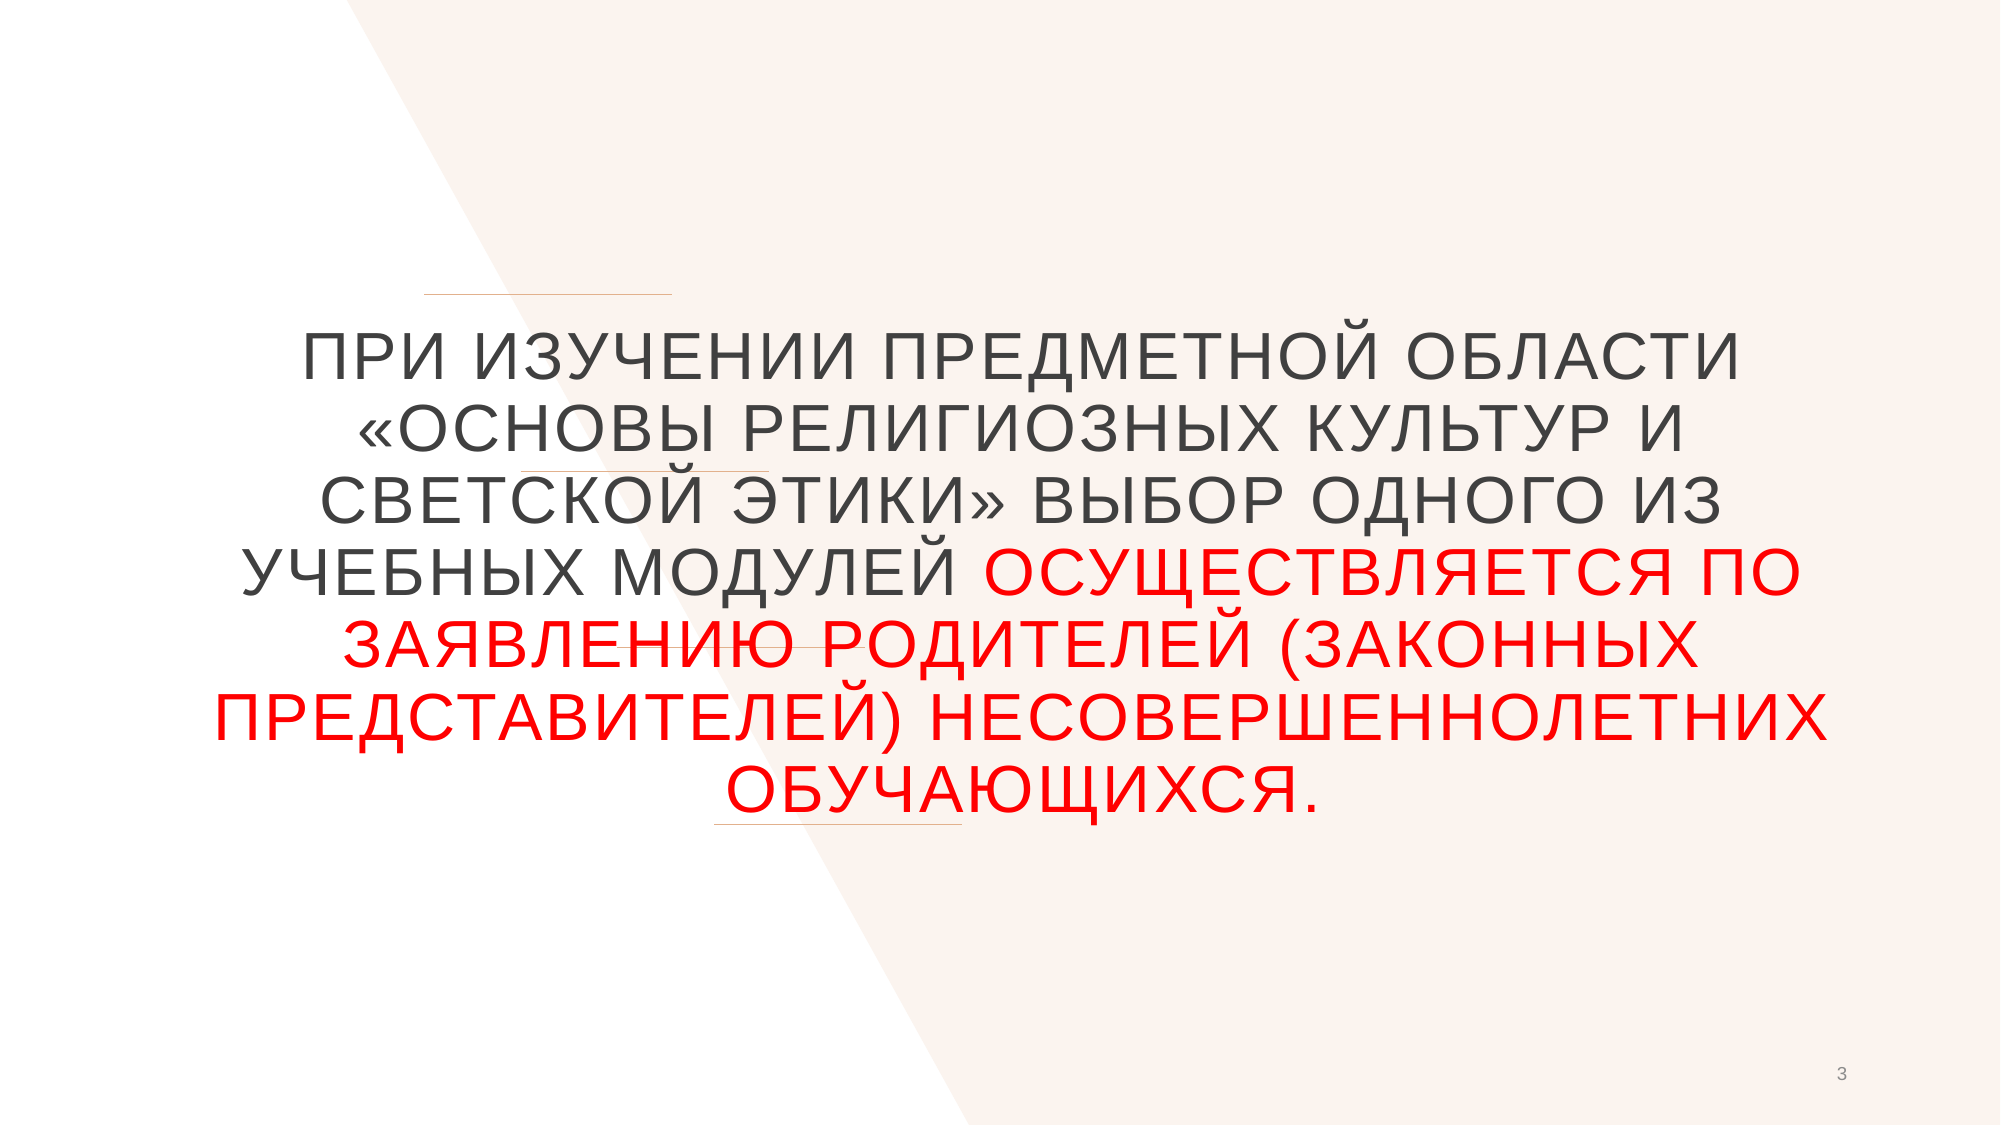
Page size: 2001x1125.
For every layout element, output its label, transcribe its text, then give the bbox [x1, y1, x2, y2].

slide_number 3 [1773, 1042, 1863, 1103]
title При изучении предметной области «Основы религиозных культур и светской этики» выбор одного из учебных модулей осуществляется по заявлению родителей (законных представителей) несовершеннолетних обучающихся. [161, 64, 1886, 1084]
